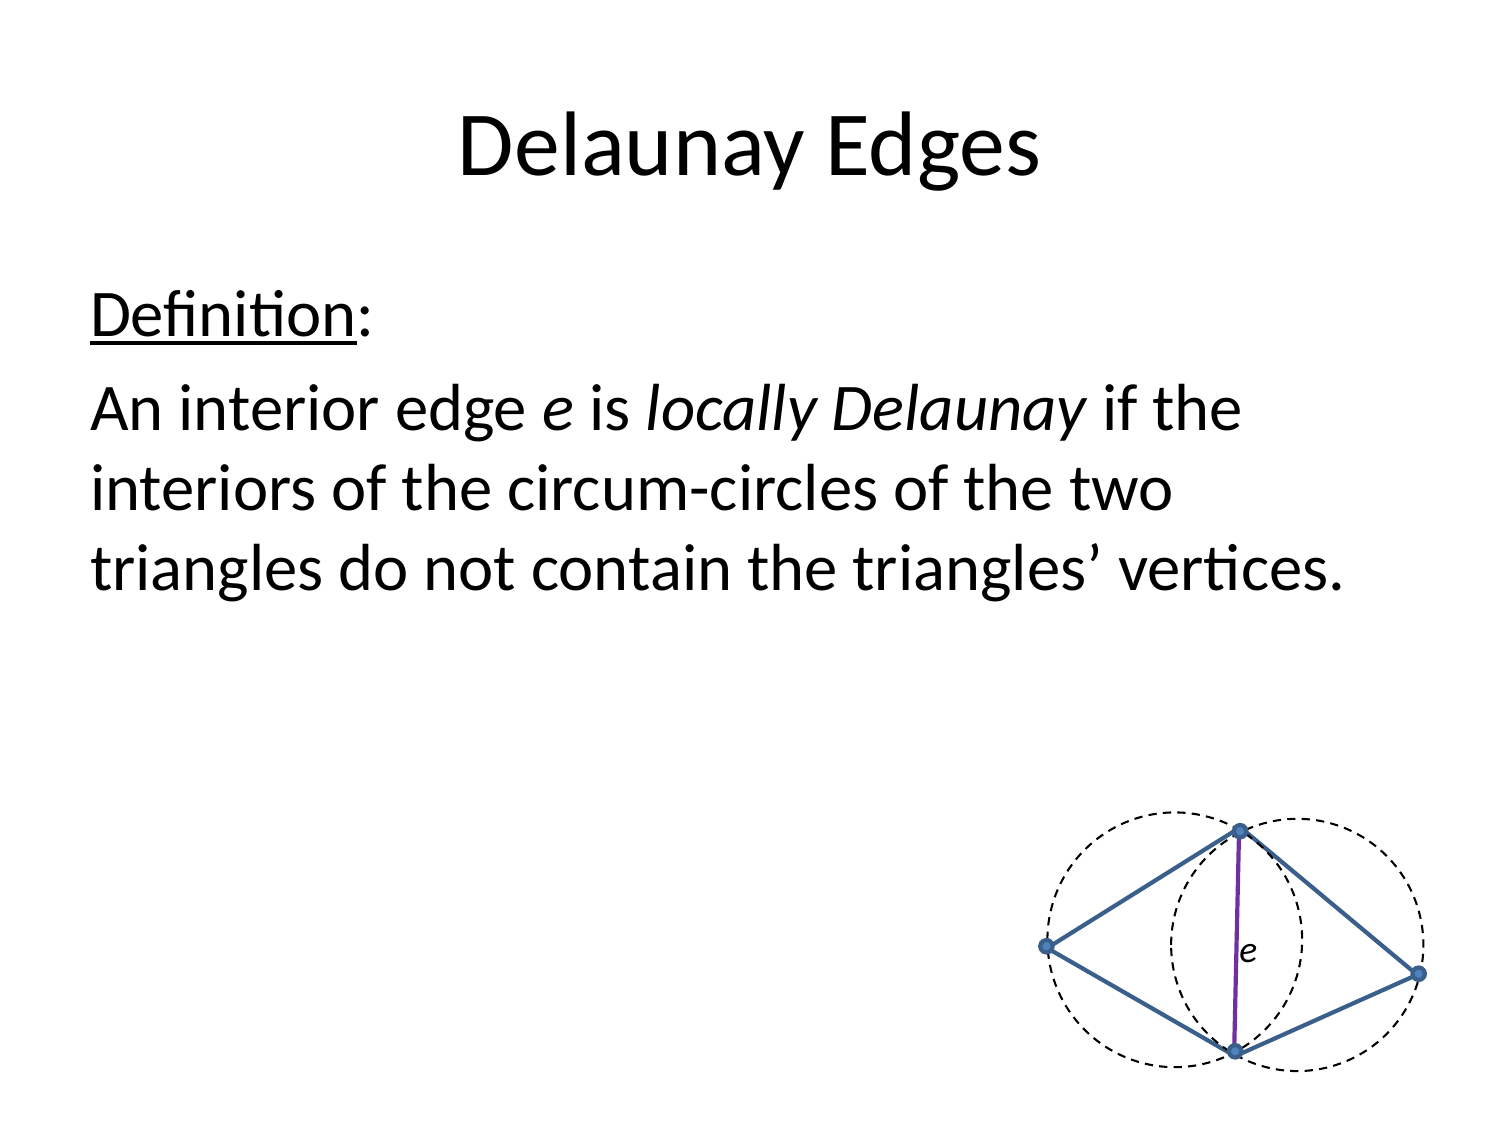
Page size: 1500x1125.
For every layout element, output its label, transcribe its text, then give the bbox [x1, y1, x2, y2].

text_box [1233, 822, 1249, 839]
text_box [1233, 827, 1240, 1057]
text_box [1045, 810, 1233, 1070]
text_box [1038, 937, 1055, 955]
title Delaunay Edges [75, 45, 1425, 233]
text_box [1244, 833, 1305, 1047]
list Definition: An interior edge e is locally Delaunay if the interiors of the circum-circles of the two triangles do not contain the triangles’ vertices. [75, 262, 1425, 1125]
text_box [1242, 816, 1426, 1074]
text_box [1410, 965, 1427, 983]
